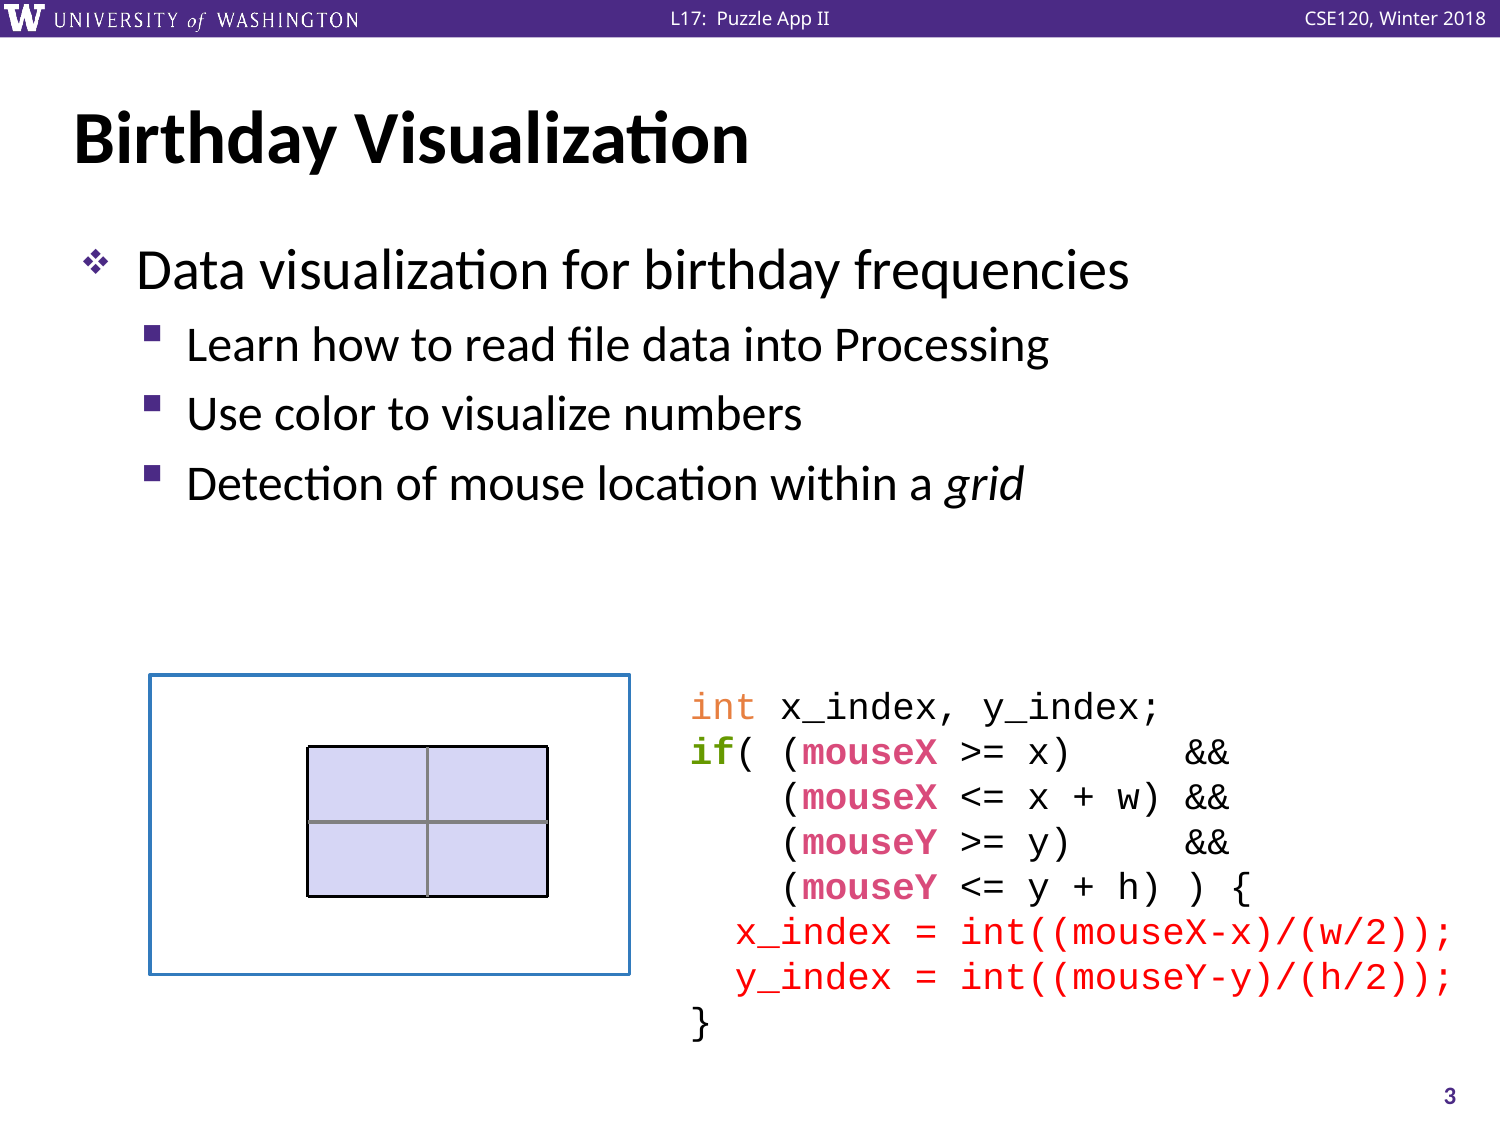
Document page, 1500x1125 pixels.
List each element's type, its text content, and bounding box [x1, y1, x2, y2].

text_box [157, 618, 1406, 1086]
slide_number 3 [1400, 1065, 1500, 1125]
text_box int x_index, y_index; if( (mouseX >= x) && (mouseX <= x + w) && (mouseY >= y) && (mouseY <= y + h) ) { x_index = int((mouseX-x)/(w/2)); y_index = int((mouseY-y)/(h/2)); } [1411, 674, 1483, 1050]
title Birthday Visualization [58, 71, 1438, 197]
picture [4, 4, 358, 32]
list Data visualization for birthday frequencies Learn how to read file data into Processing Use color to visualize numbers Detection of mouse location within a grid [64, 223, 1438, 1040]
